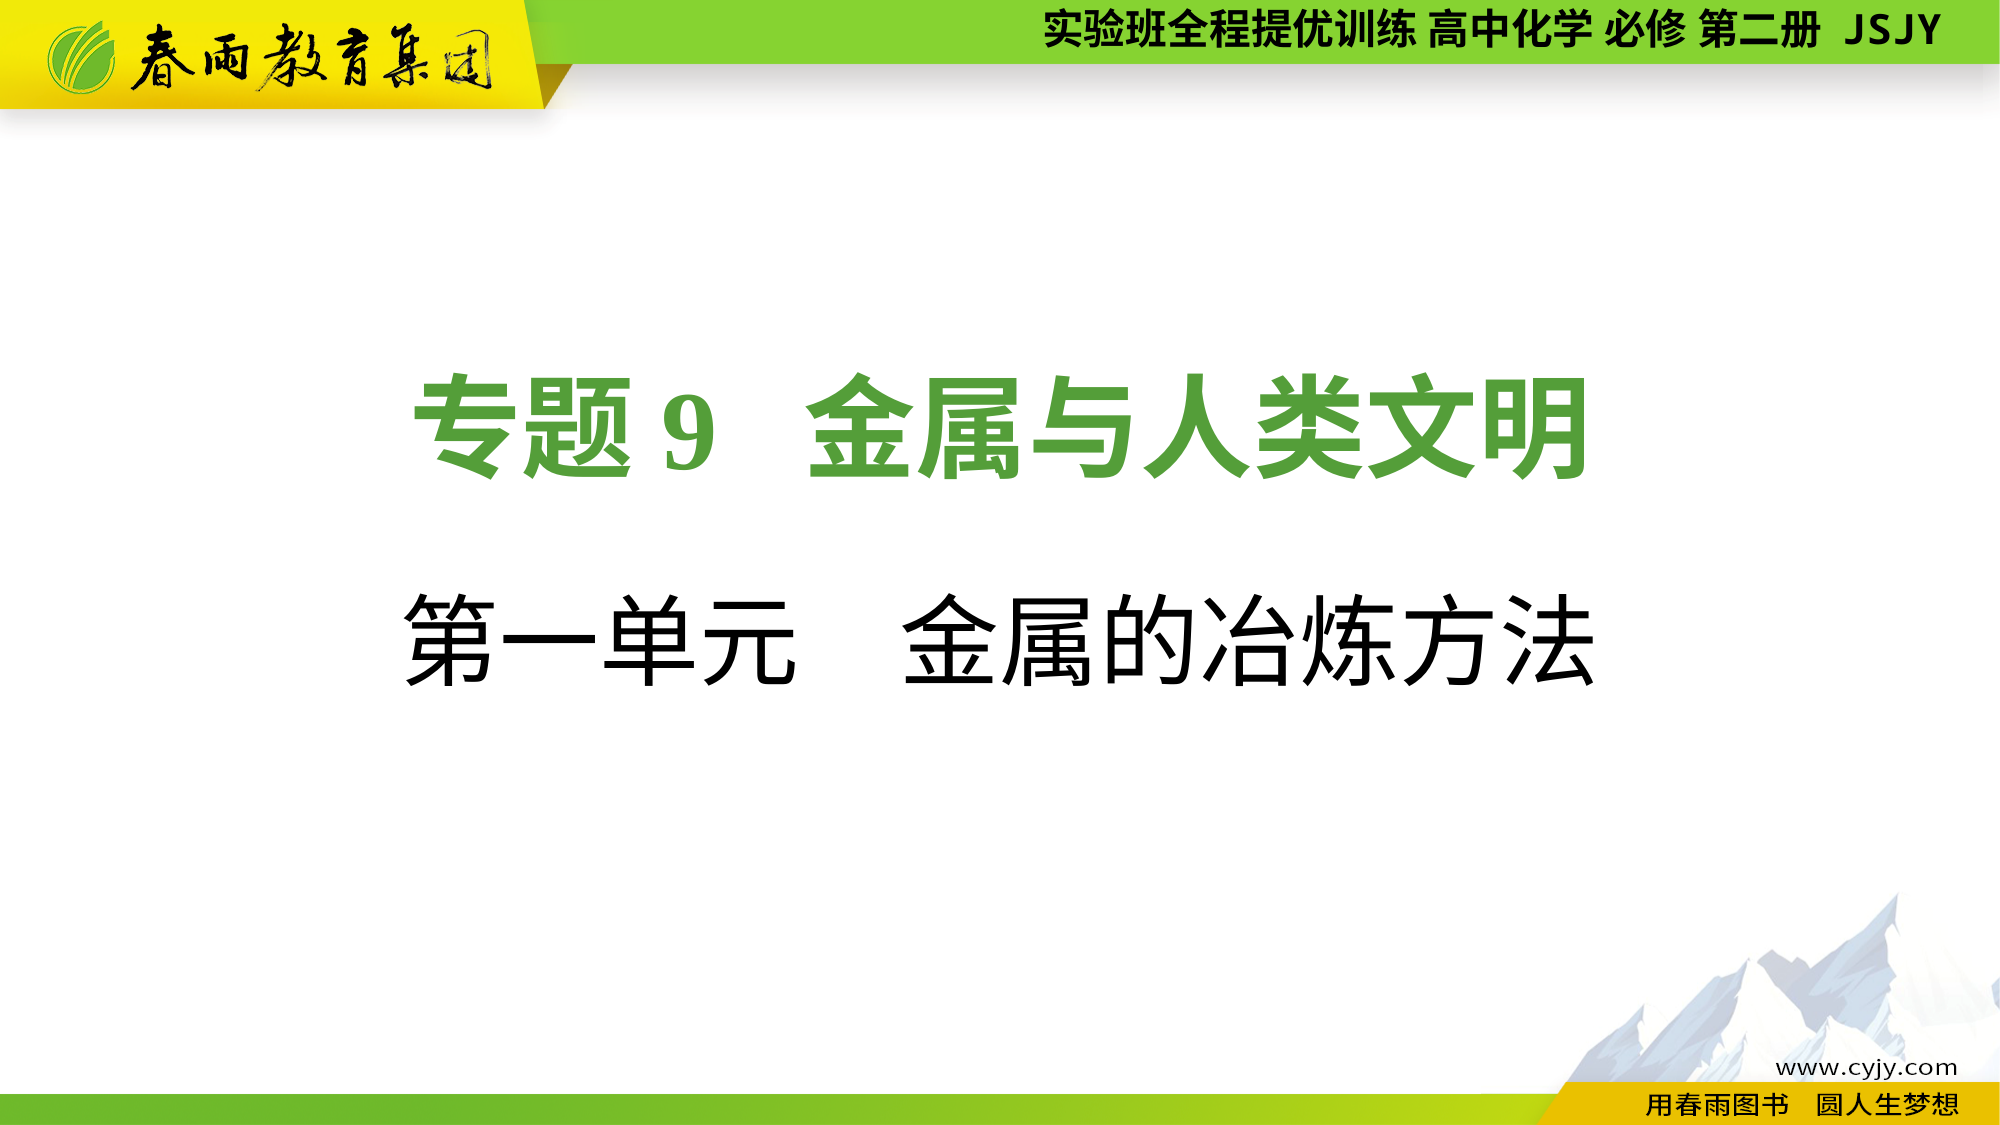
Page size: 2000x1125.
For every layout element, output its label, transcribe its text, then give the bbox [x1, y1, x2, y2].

text_box 专题9 金属与人类文明 [54, 282, 1946, 500]
picture [0, 0, 2000, 1125]
text_box 第一单元 金属的冶炼方法 [54, 511, 1946, 706]
